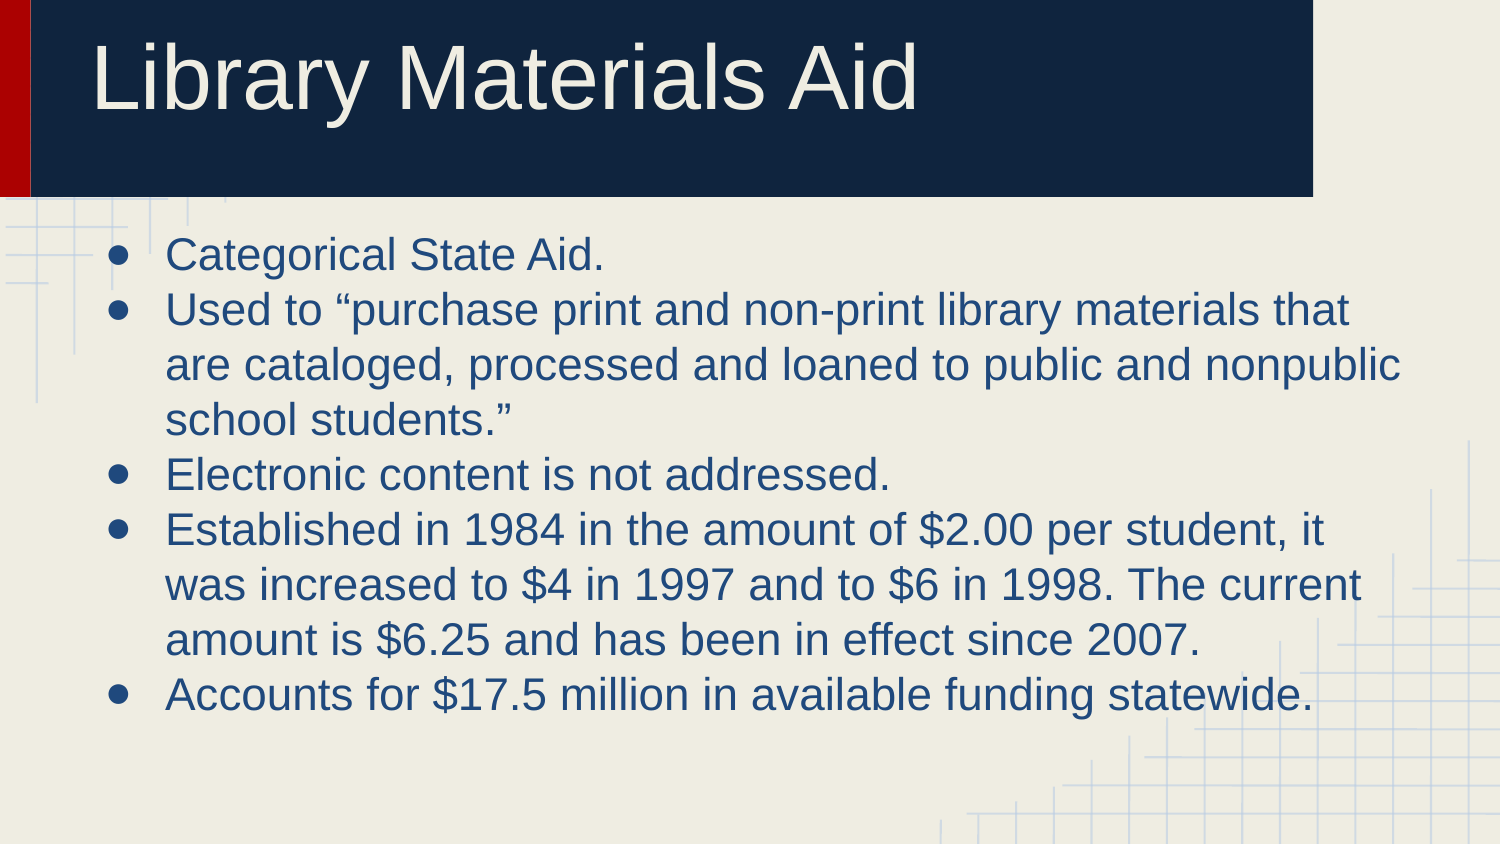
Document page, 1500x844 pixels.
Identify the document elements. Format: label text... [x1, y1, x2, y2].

list Categorical State Aid. Used to “purchase print and non-print library materials that are cataloged, processed and loaned to public and nonpublic school students.” Electronic content is not addressed. Established in 1984 in the amount of $2.00 per student, it was increased to $4 in 1997 and to $6 in 1998. The current amount is $6.25 and has been in effect since 2007. Accounts for $17.5 million in available funding statewide. [75, 209, 1425, 806]
title Library Materials Aid [75, 16, 1276, 143]
